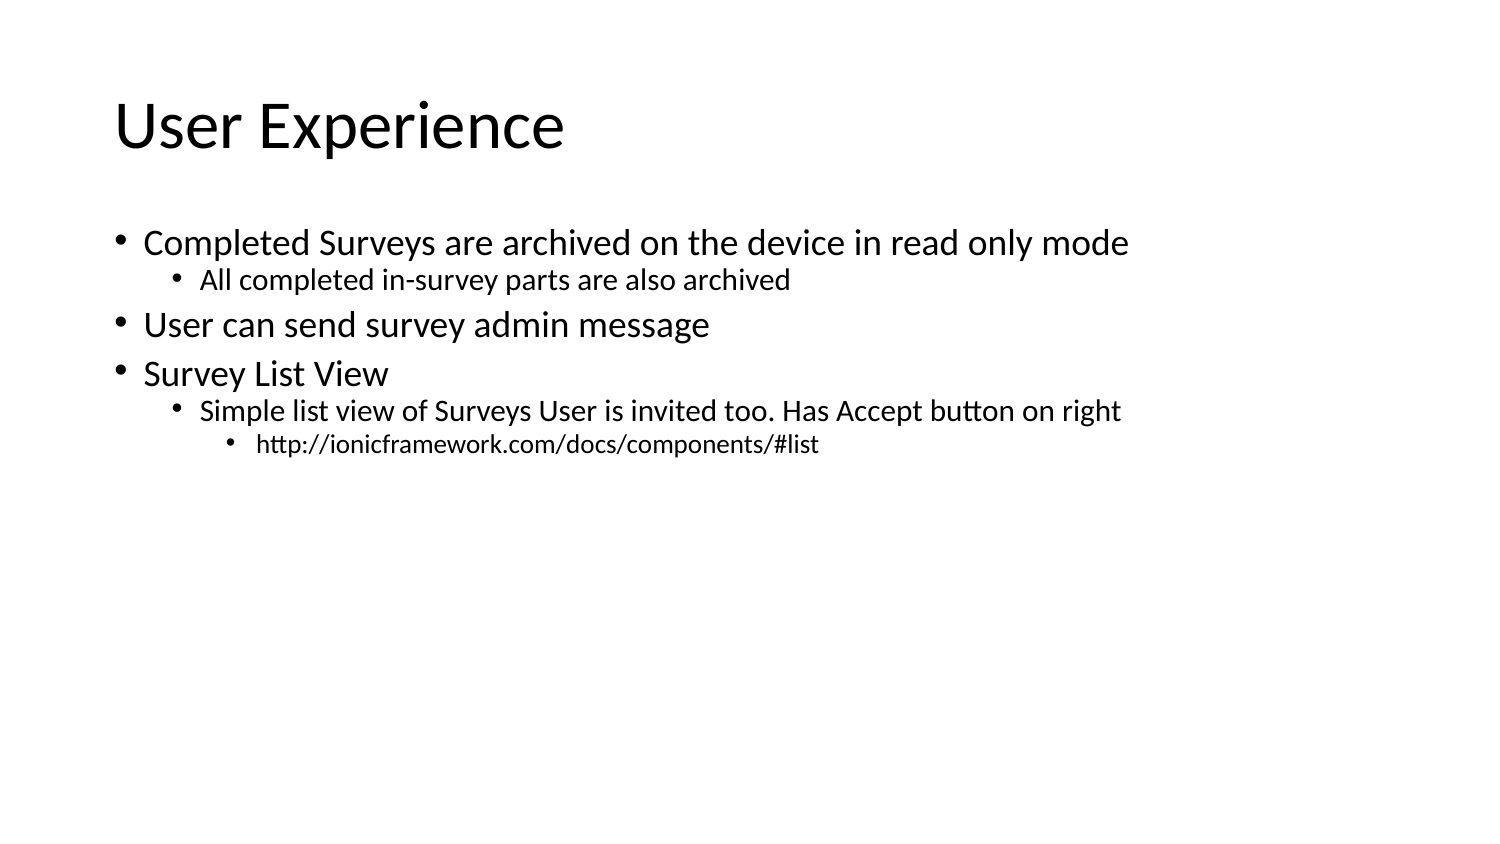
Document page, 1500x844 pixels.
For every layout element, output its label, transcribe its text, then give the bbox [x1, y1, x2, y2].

title User Experience [103, 44, 1397, 208]
list Completed Surveys are archived on the device in read only mode All completed in-survey parts are also archived User can send survey admin message Survey List View Simple list view of Surveys User is invited too. Has Accept button on right http://ionicframework.com/docs/components/#list [103, 224, 1397, 760]
